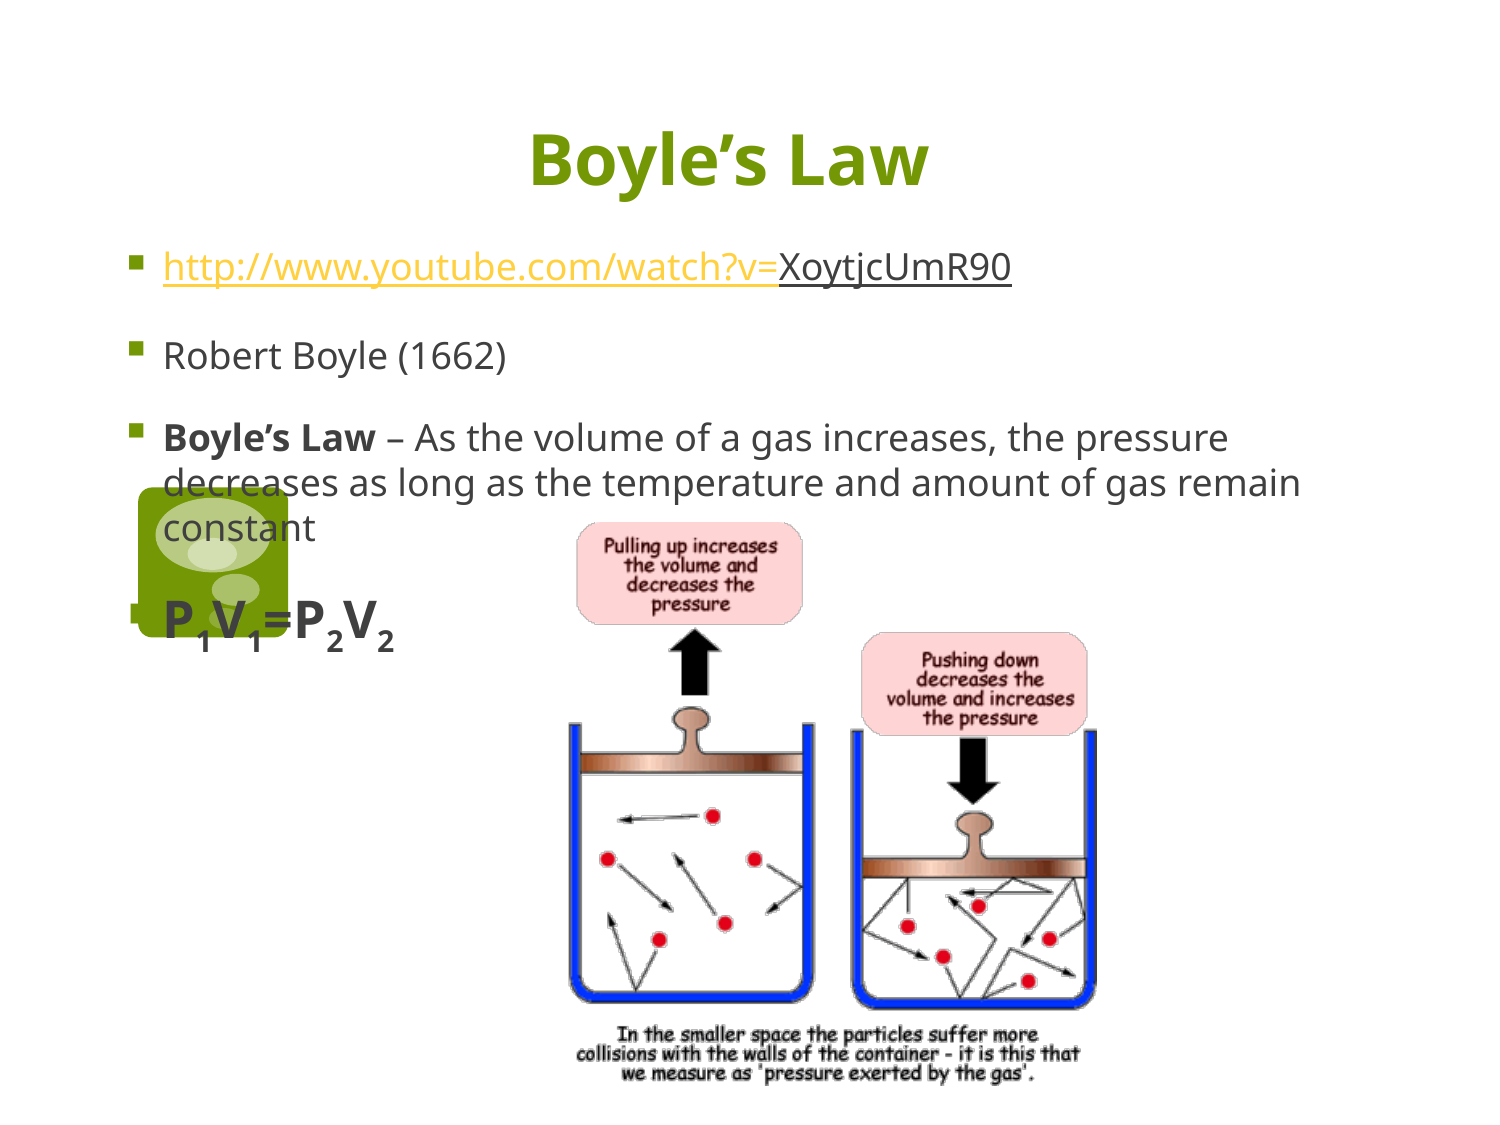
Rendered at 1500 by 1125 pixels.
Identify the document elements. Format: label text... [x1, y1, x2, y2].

list http://www.youtube.com/watch?v=XoytjcUmR90 Robert Boyle (1662) Boyle’s Law – As the volume of a gas increases, the pressure decreases as long as the temperature and amount of gas remain constant P1V1=P2V2 [110, 235, 1374, 961]
title Boyle’s Law [323, 94, 1135, 208]
picture [566, 521, 1097, 1086]
